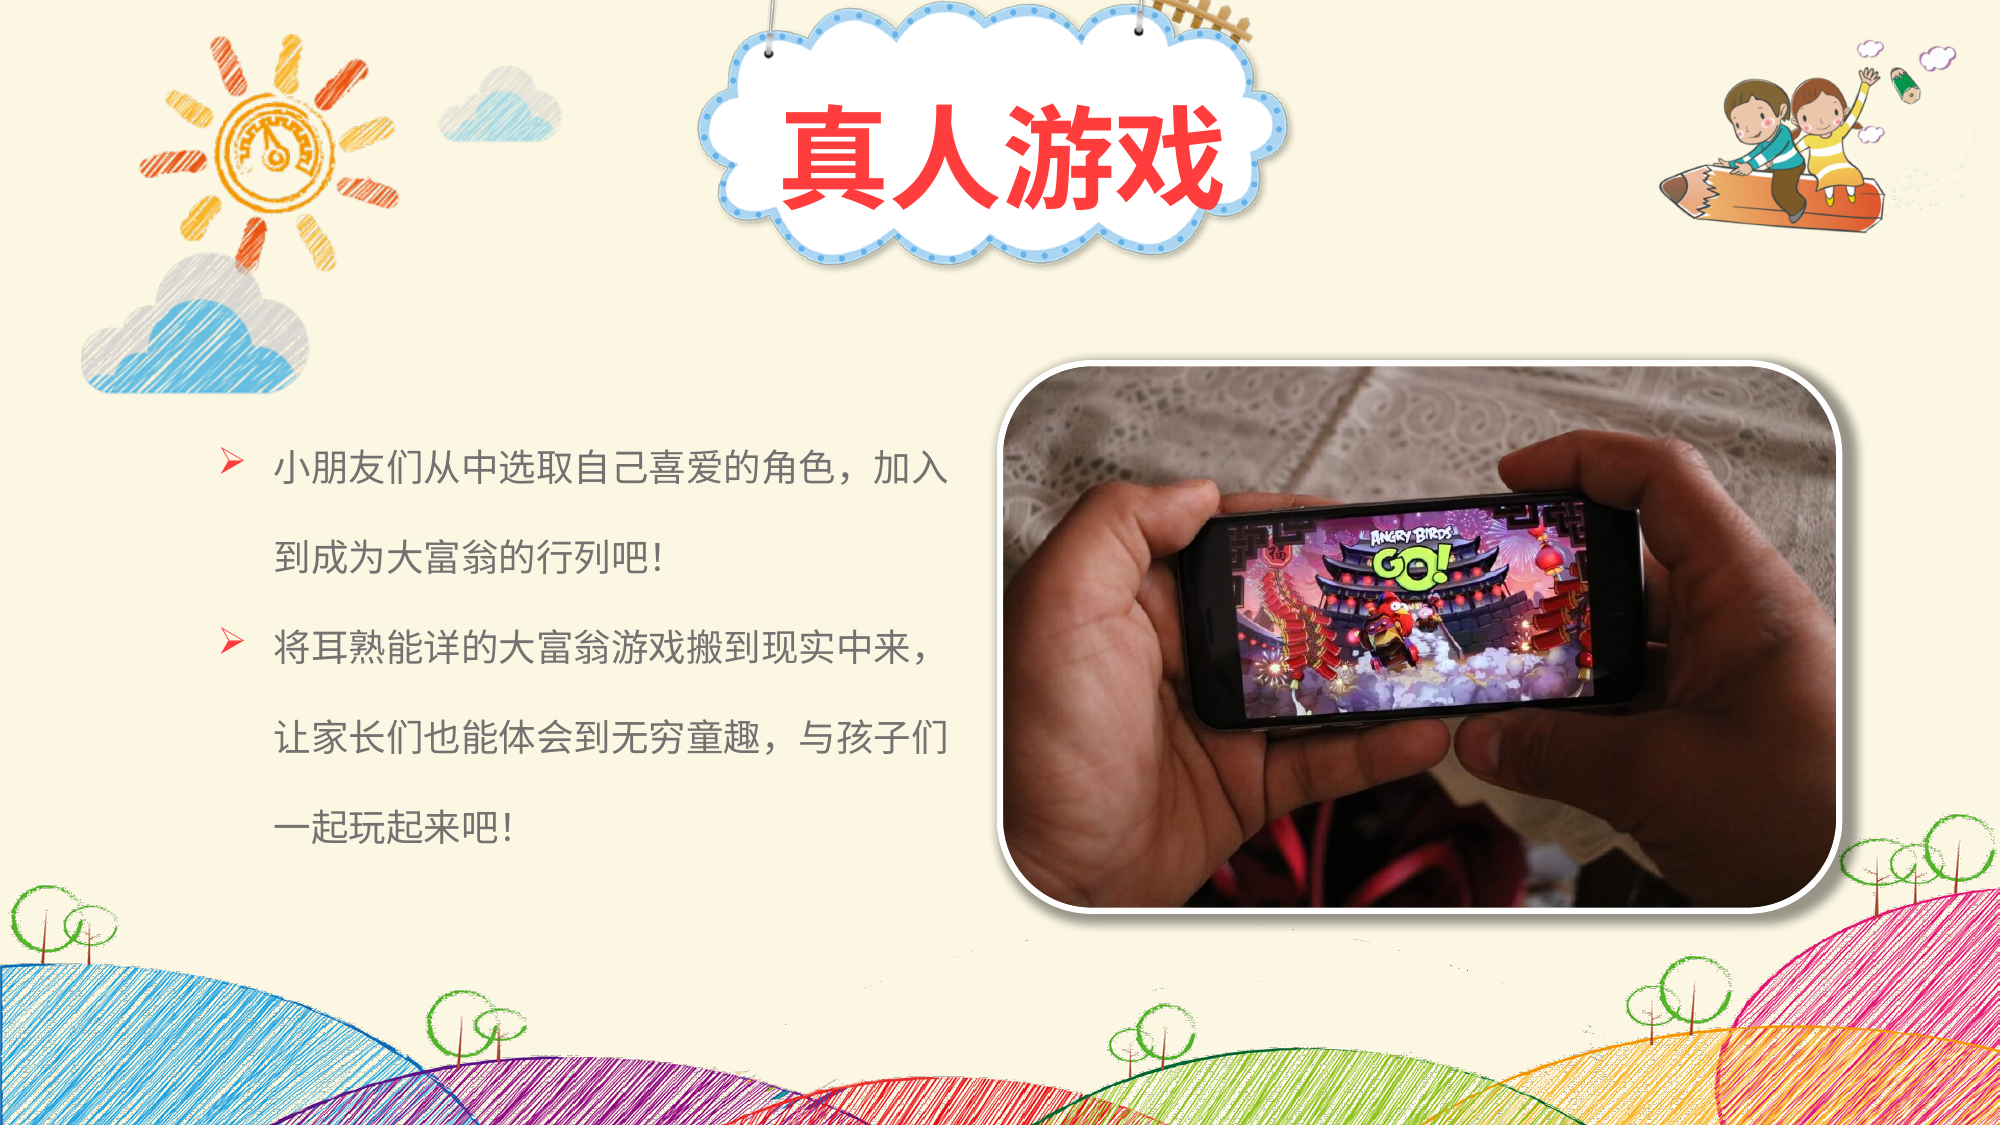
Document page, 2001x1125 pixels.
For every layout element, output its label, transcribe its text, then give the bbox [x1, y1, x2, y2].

picture [0, 813, 2000, 1125]
picture [81, 34, 563, 395]
picture [1602, 0, 2001, 304]
text_box 真人游戏 [762, 11, 1366, 233]
text_box [998, 362, 1841, 912]
text_box 小朋友们从中选取自己喜爱的角色，加入到成为大富翁的行列吧！ 将耳熟能详的大富翁游戏搬到现实中来，让家长们也能体会到无穷童趣，与孩子们一起玩起来吧！ [187, 391, 982, 857]
picture [684, 0, 1308, 311]
